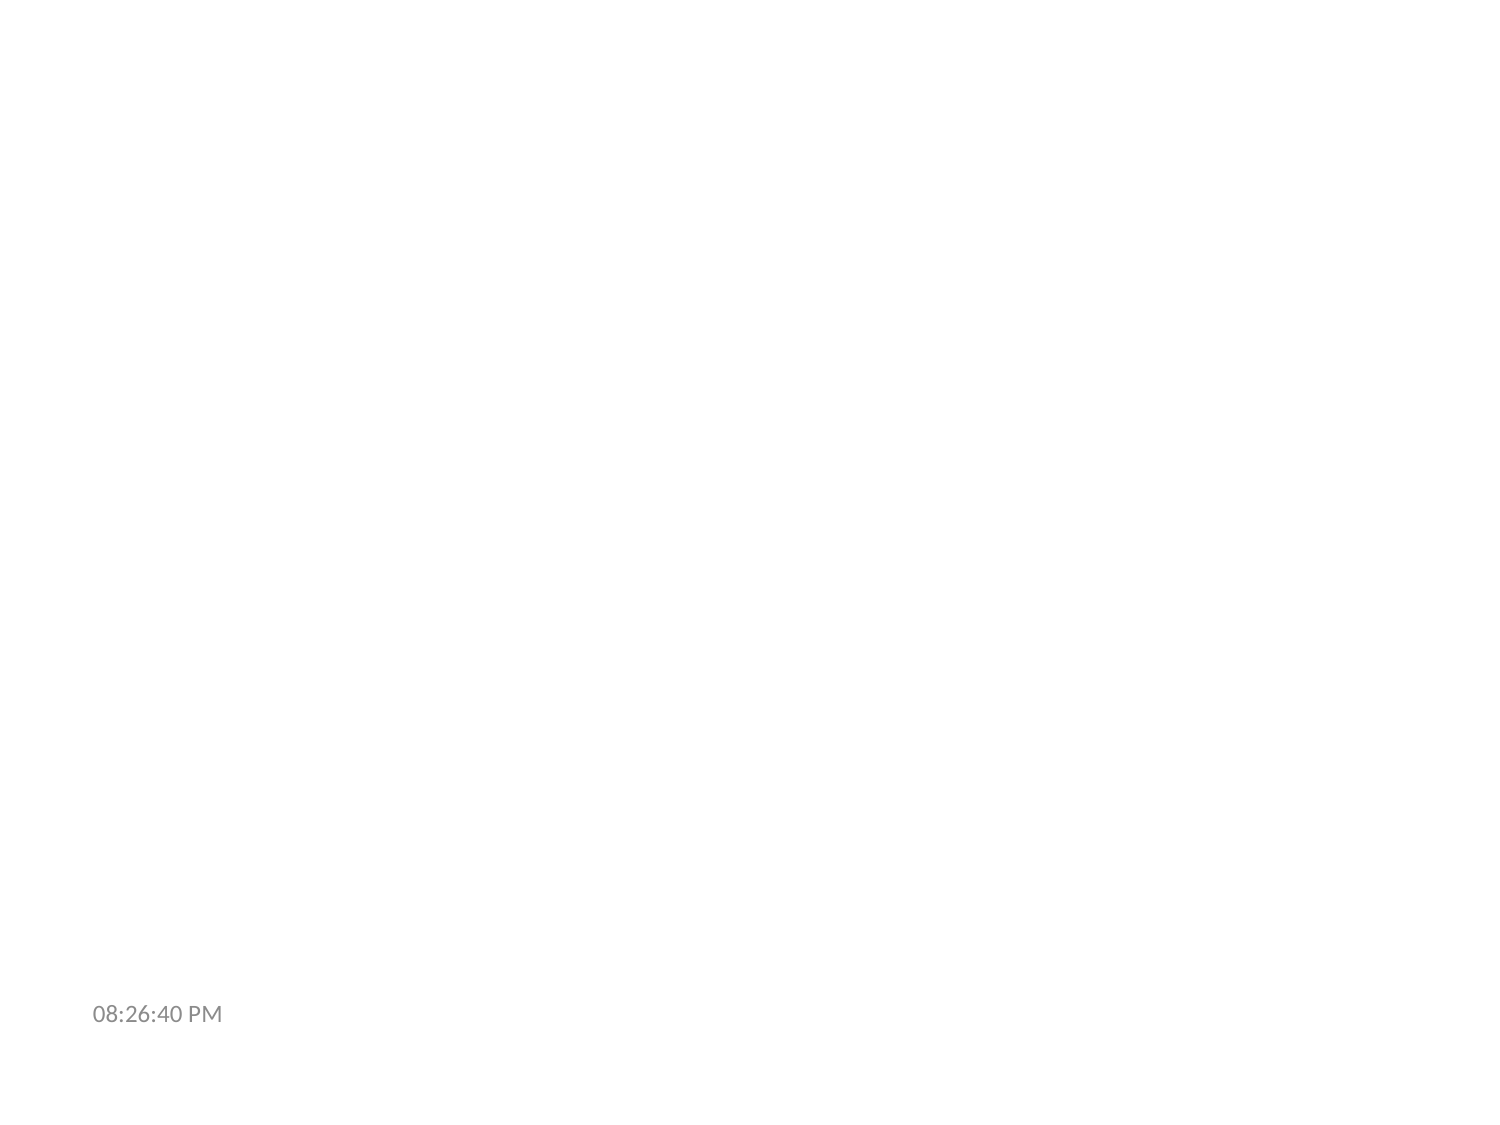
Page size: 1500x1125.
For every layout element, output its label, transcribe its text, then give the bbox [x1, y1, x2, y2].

text_box 3:35:09 PM [77, 982, 428, 1043]
